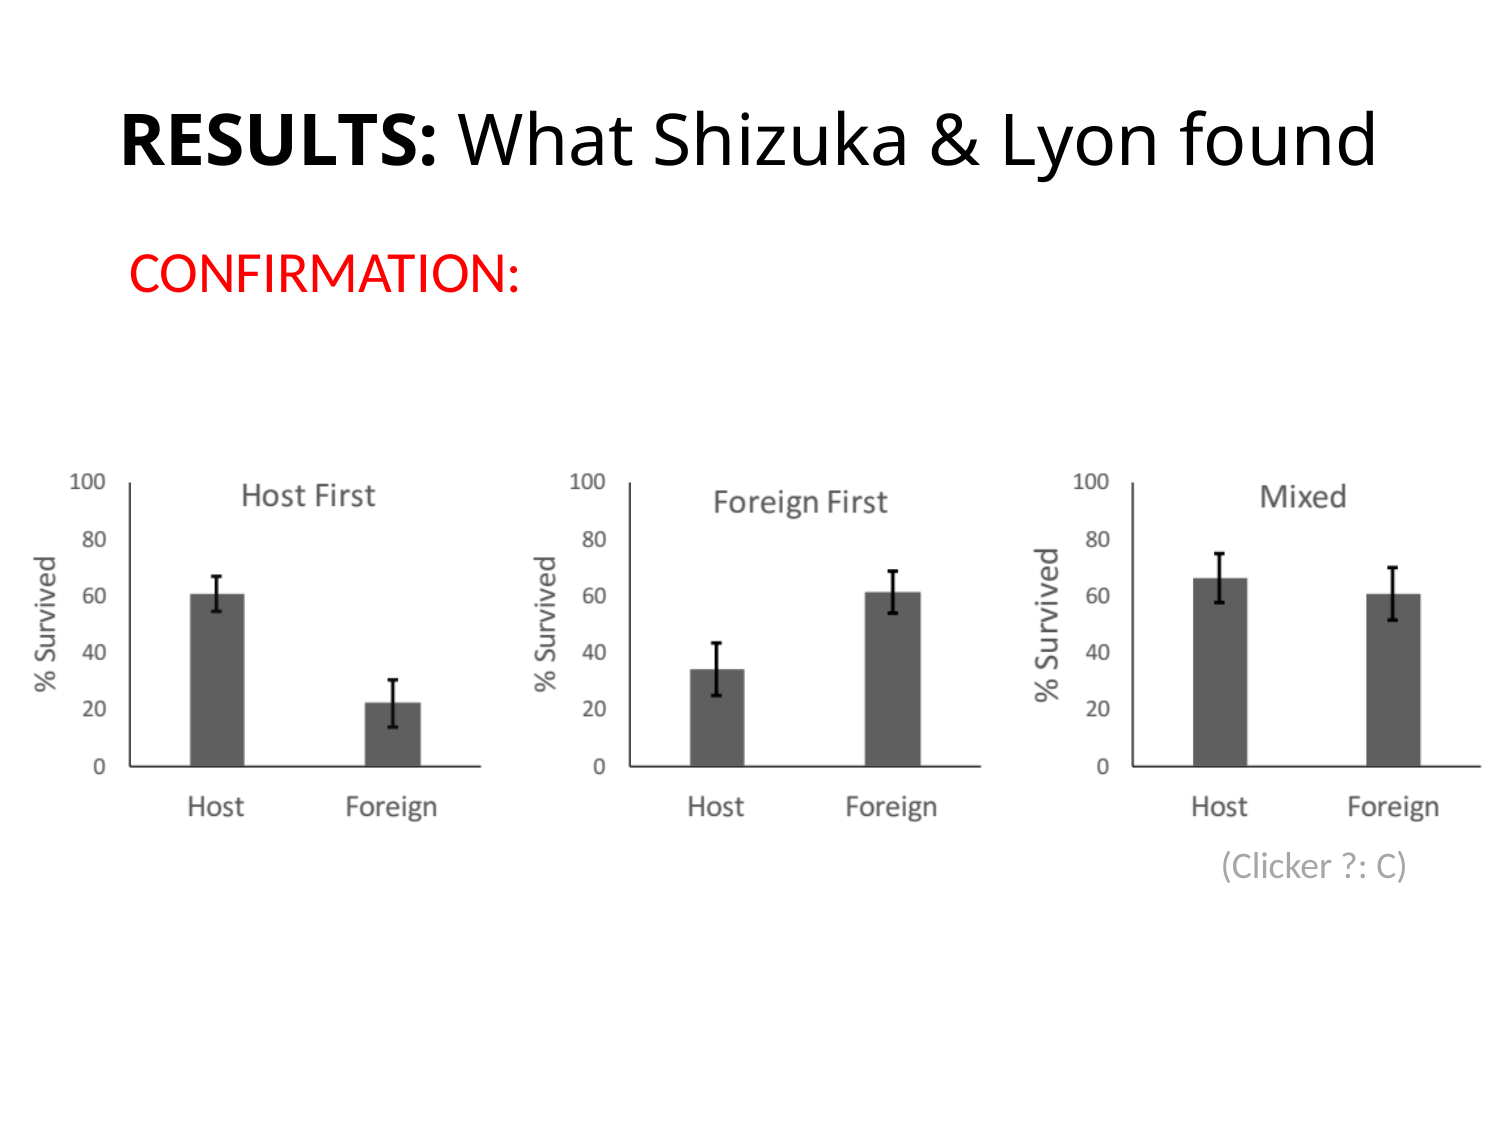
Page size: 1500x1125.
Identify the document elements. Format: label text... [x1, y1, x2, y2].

text_box CONFIRMATION: Parents cannot recognize their own chicks when information on the first day is unclear [103, 227, 1397, 382]
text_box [0, 459, 1500, 834]
text_box (Clicker ?: C) [1205, 834, 1423, 893]
title RESULTS: What Shizuka & Lyon found [103, 59, 1397, 226]
